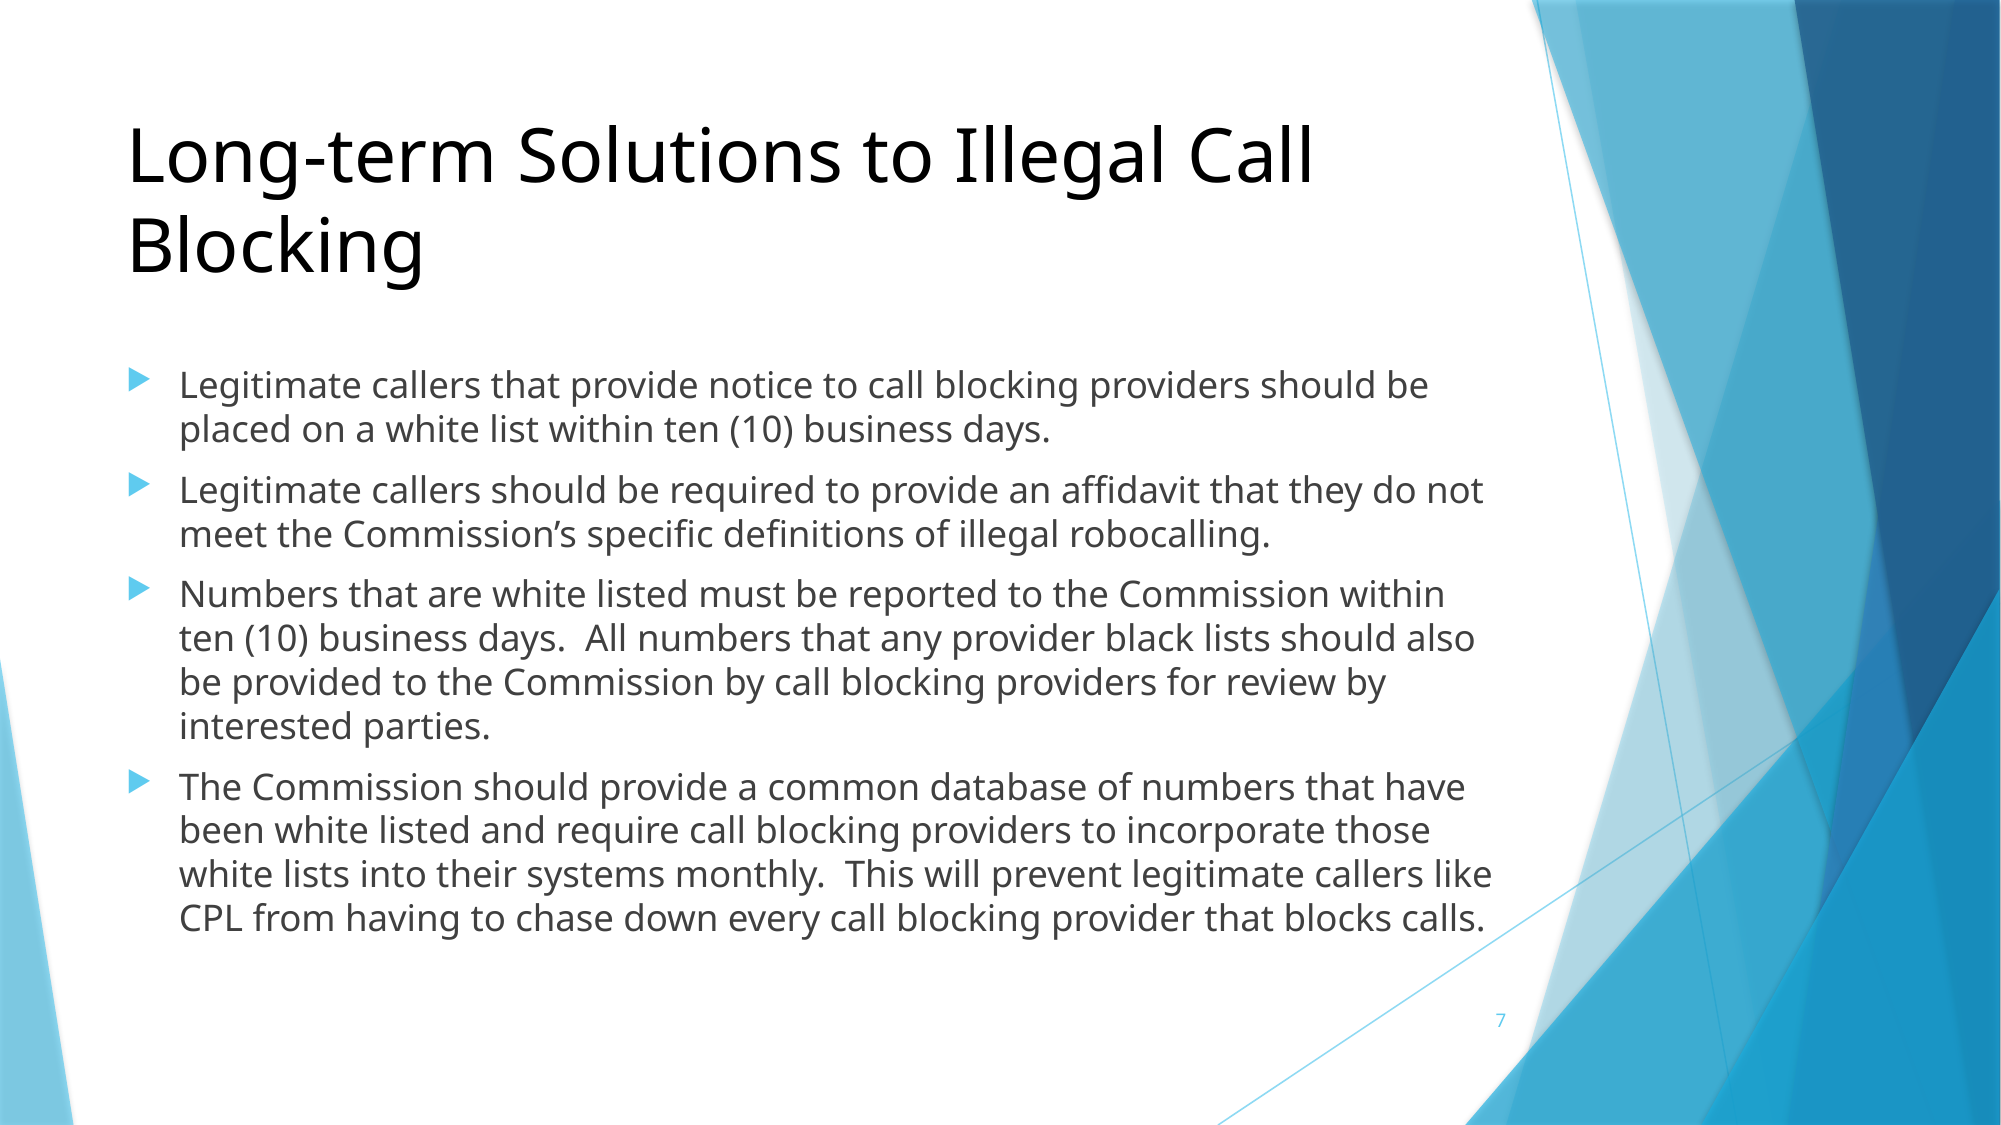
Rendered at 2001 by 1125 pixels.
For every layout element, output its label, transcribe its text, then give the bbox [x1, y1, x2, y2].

slide_number 7 [1409, 991, 1522, 1051]
title Long-term Solutions to Illegal Call Blocking [111, 99, 1522, 317]
list Legitimate callers that provide notice to call blocking providers should be placed on a white list within ten (10) business days. Legitimate callers should be required to provide an affidavit that they do not meet the Commission’s specific definitions of illegal robocalling. Numbers that are white listed must be reported to the Commission within ten (10) business days. All numbers that any provider black lists should also be provided to the Commission by call blocking providers for review by interested parties. The Commission should provide a common database of numbers that have been white listed and require call blocking providers to incorporate those white lists into their systems monthly. This will prevent legitimate callers like CPL from having to chase down every call blocking provider that blocks calls. [111, 354, 1522, 992]
